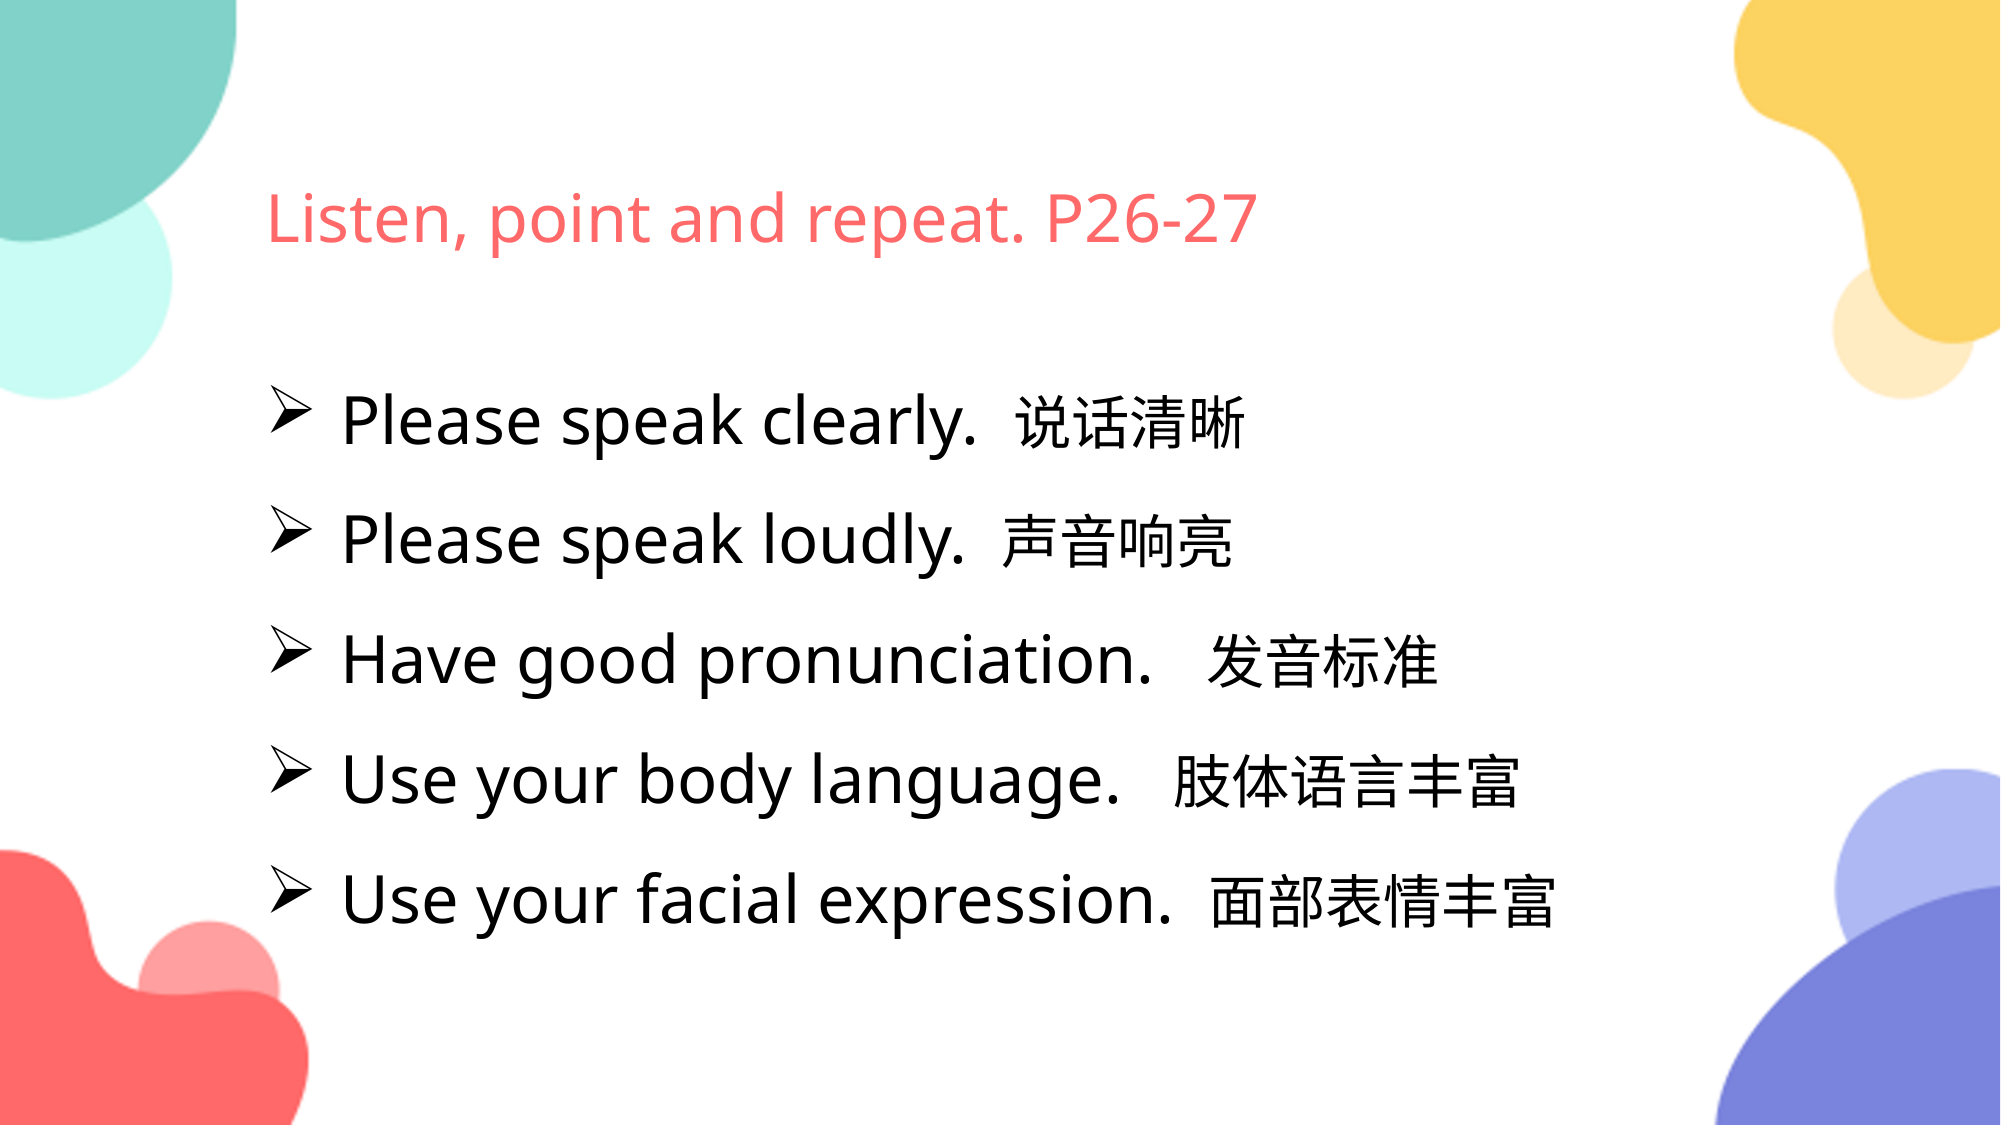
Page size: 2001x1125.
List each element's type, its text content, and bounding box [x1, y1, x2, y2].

text_box Please speak clearly. 说话清晰 Please speak loudly. 声音响亮 Have good pronunciation. 发音标准 Use your body language. 肢体语言丰富 Use your facial expression. 面部表情丰富 [250, 330, 1651, 945]
picture [0, 0, 2001, 1125]
text_box Listen, point and repeat. P26-27 [250, 128, 1651, 263]
